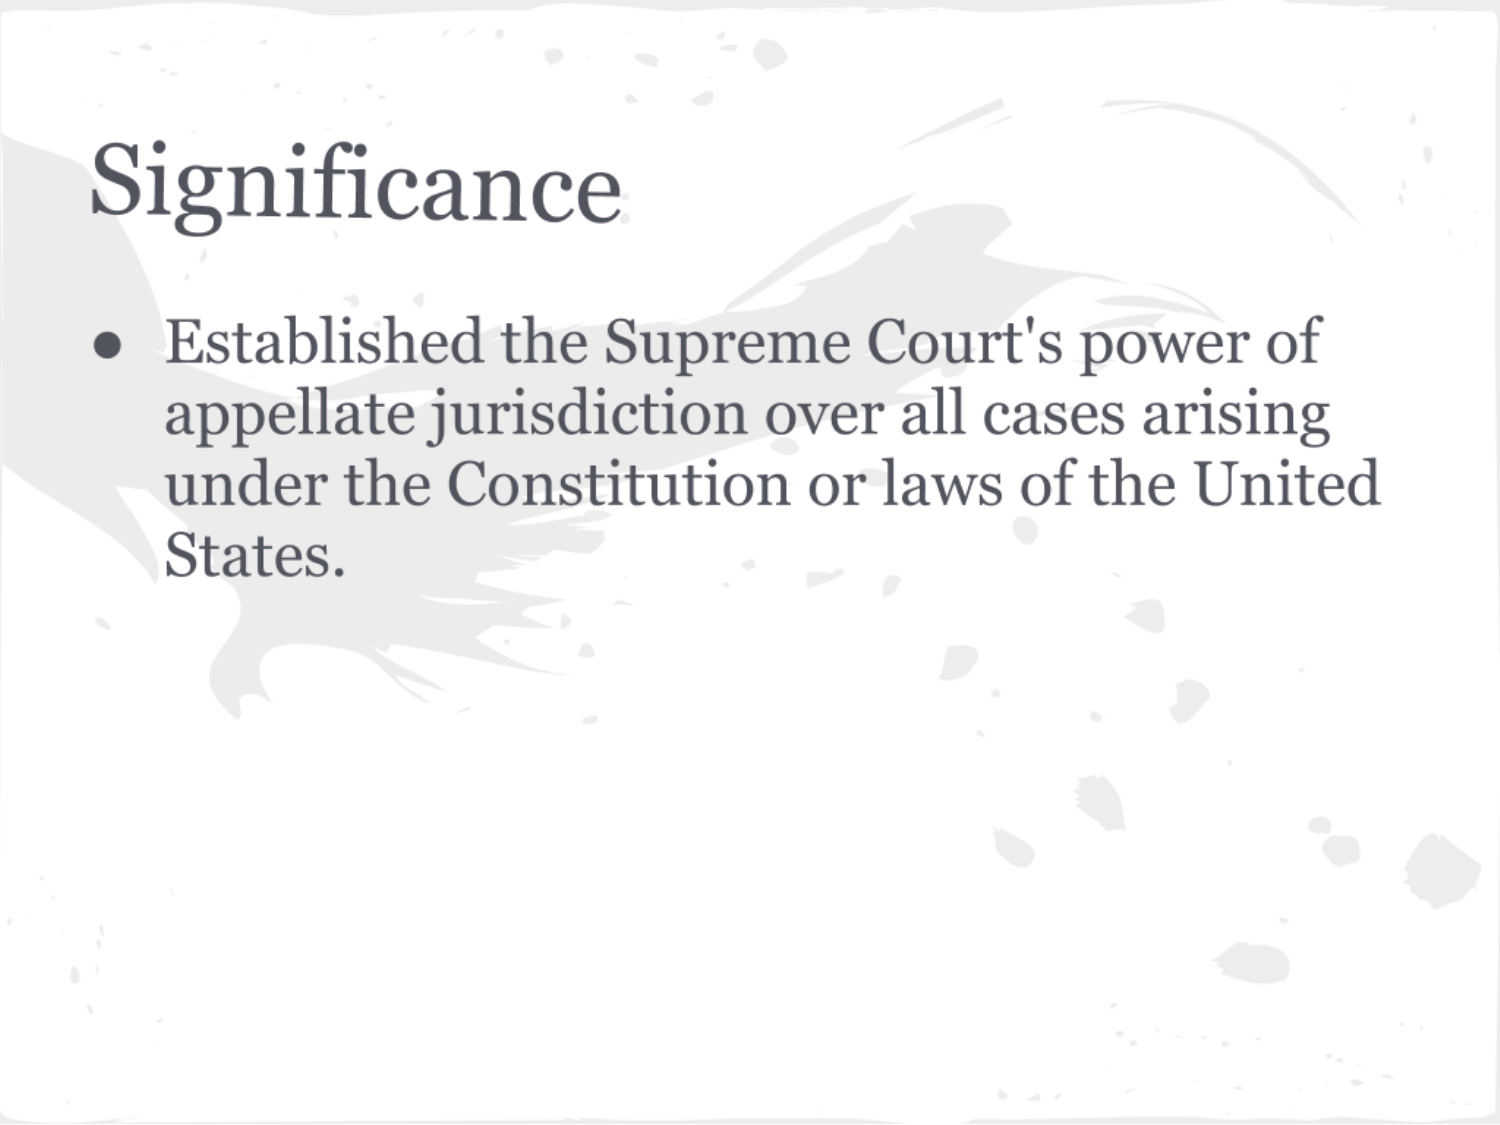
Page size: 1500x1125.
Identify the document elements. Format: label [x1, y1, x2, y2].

list [0, 0, 1500, 1124]
